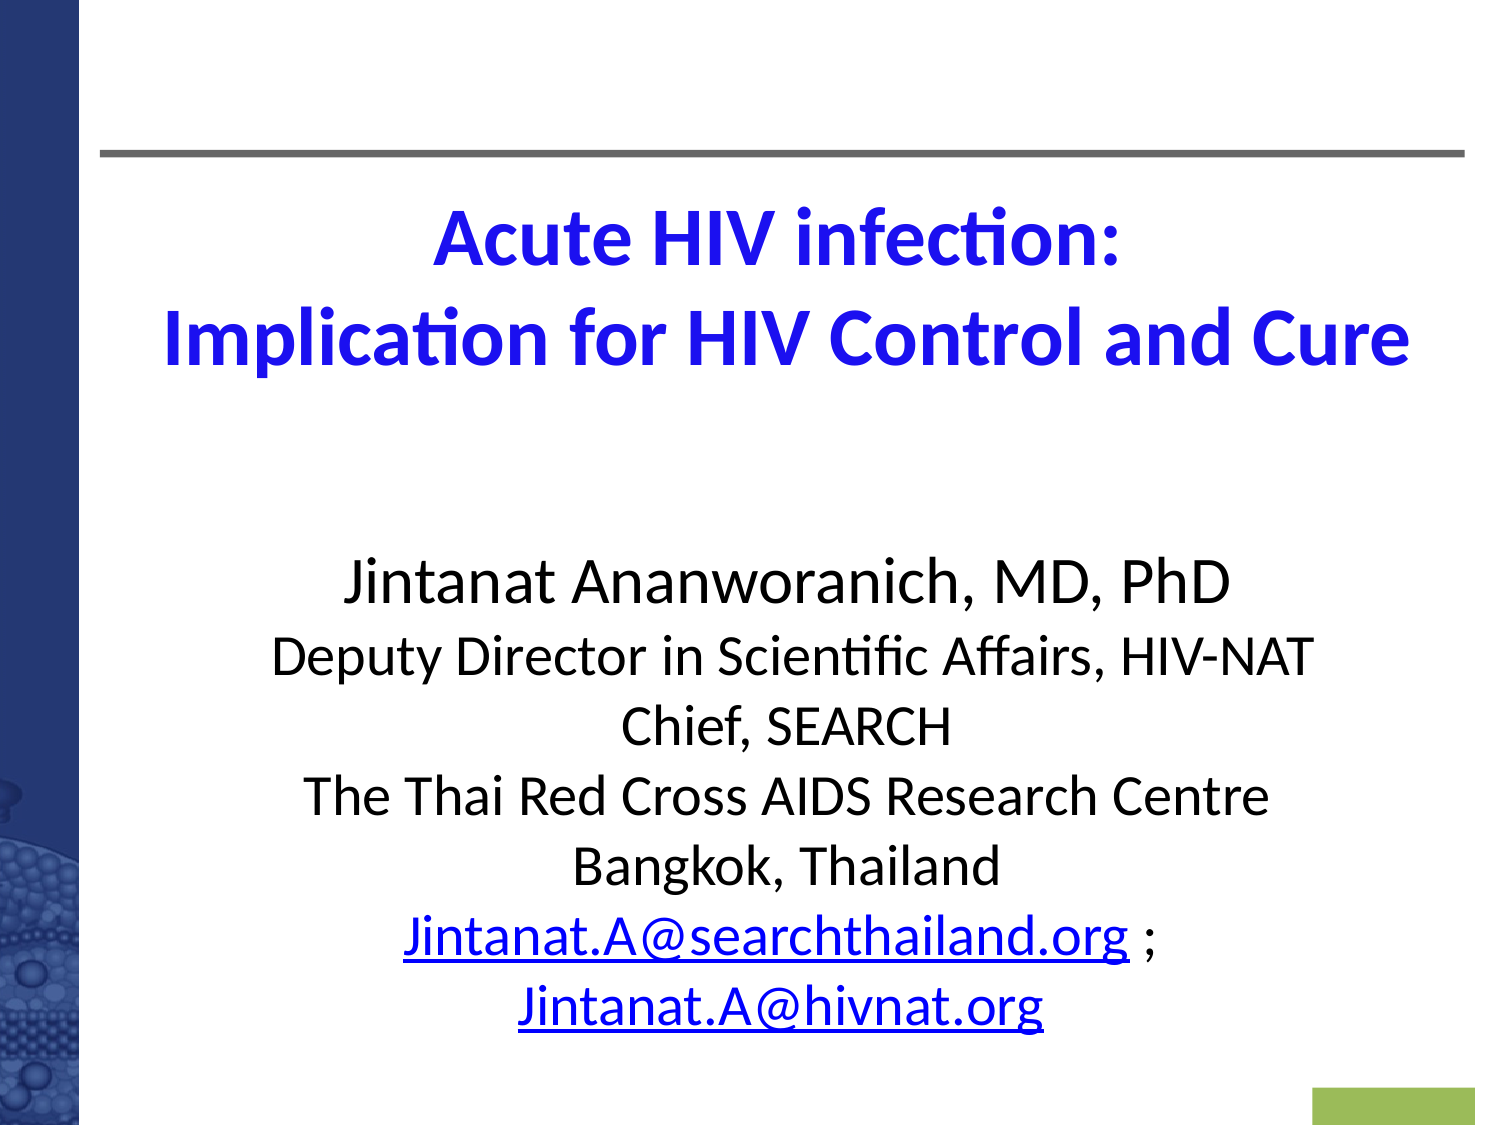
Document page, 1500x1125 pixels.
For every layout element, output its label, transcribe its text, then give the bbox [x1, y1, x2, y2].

title Acute HIV infection: Implication for HIV Control and Cure Jintanat Ananworanich, MD, PhD Deputy Director in Scientific Affairs, HIV-NAT Chief, SEARCH The Thai Red Cross AIDS Research Centre Bangkok, Thailand Jintanat.A@searchthailand.org ; Jintanat.A@hivnat.org [137, 174, 1438, 417]
picture [0, 0, 79, 1125]
